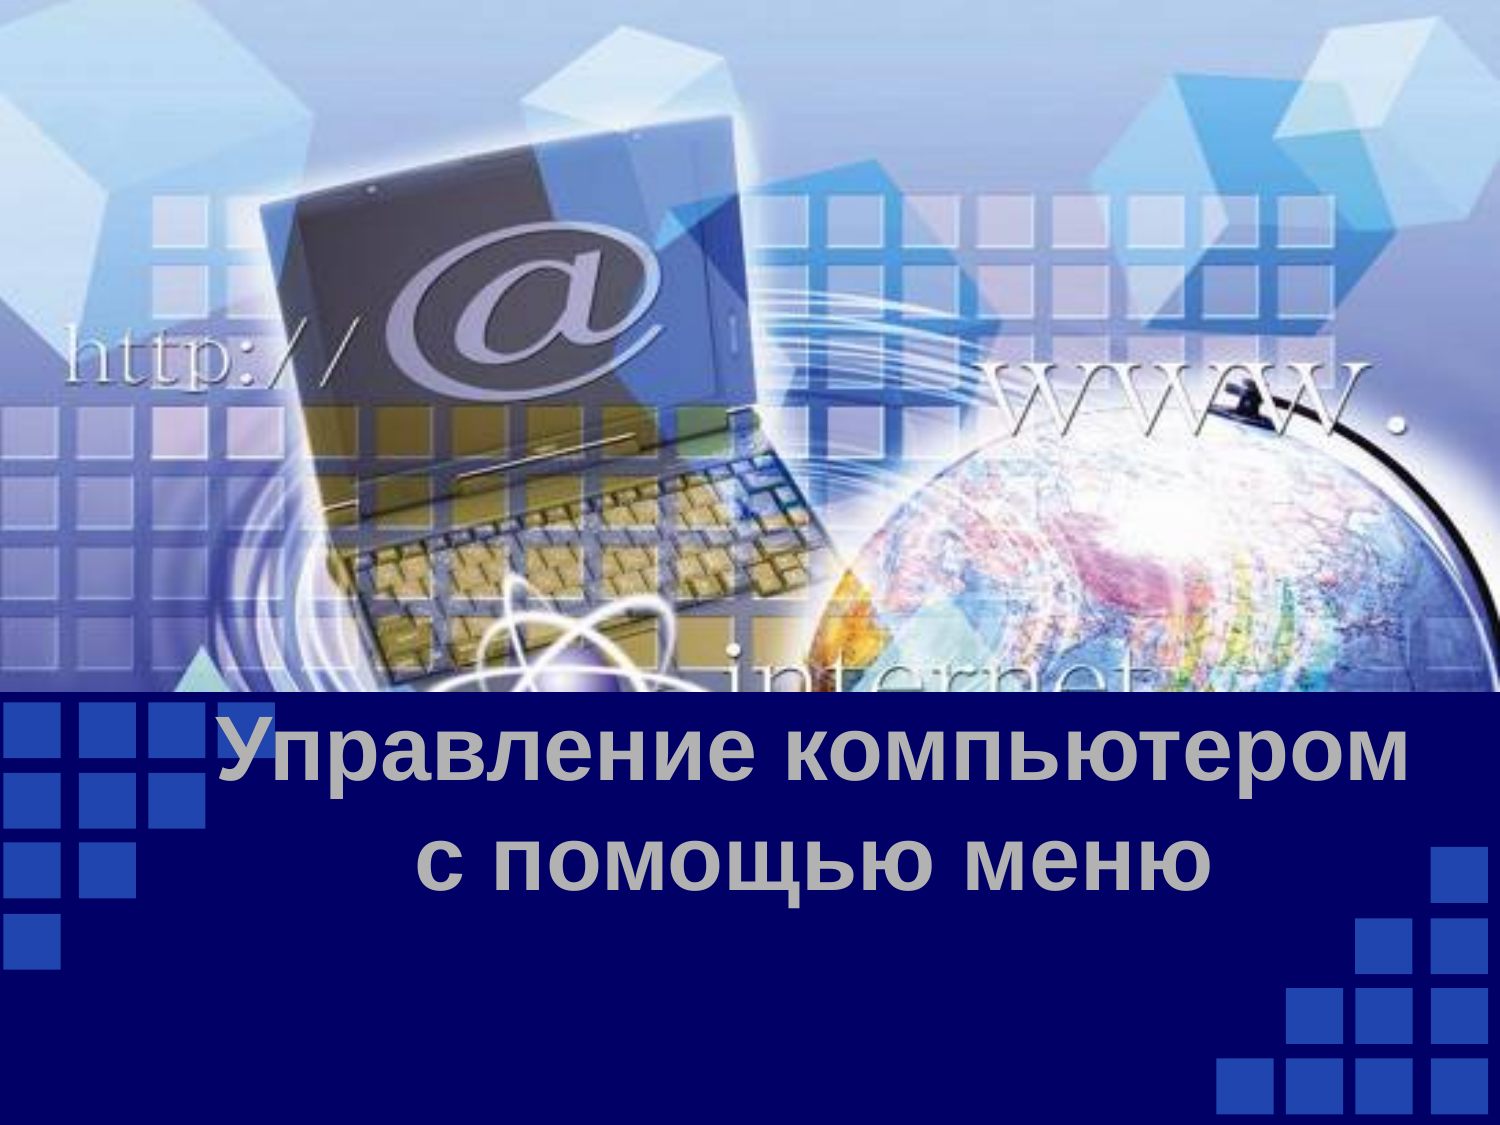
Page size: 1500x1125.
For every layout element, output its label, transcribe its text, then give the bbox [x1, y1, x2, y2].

title Управление компьютером с помощью меню [154, 676, 1500, 923]
picture [0, 0, 1500, 692]
